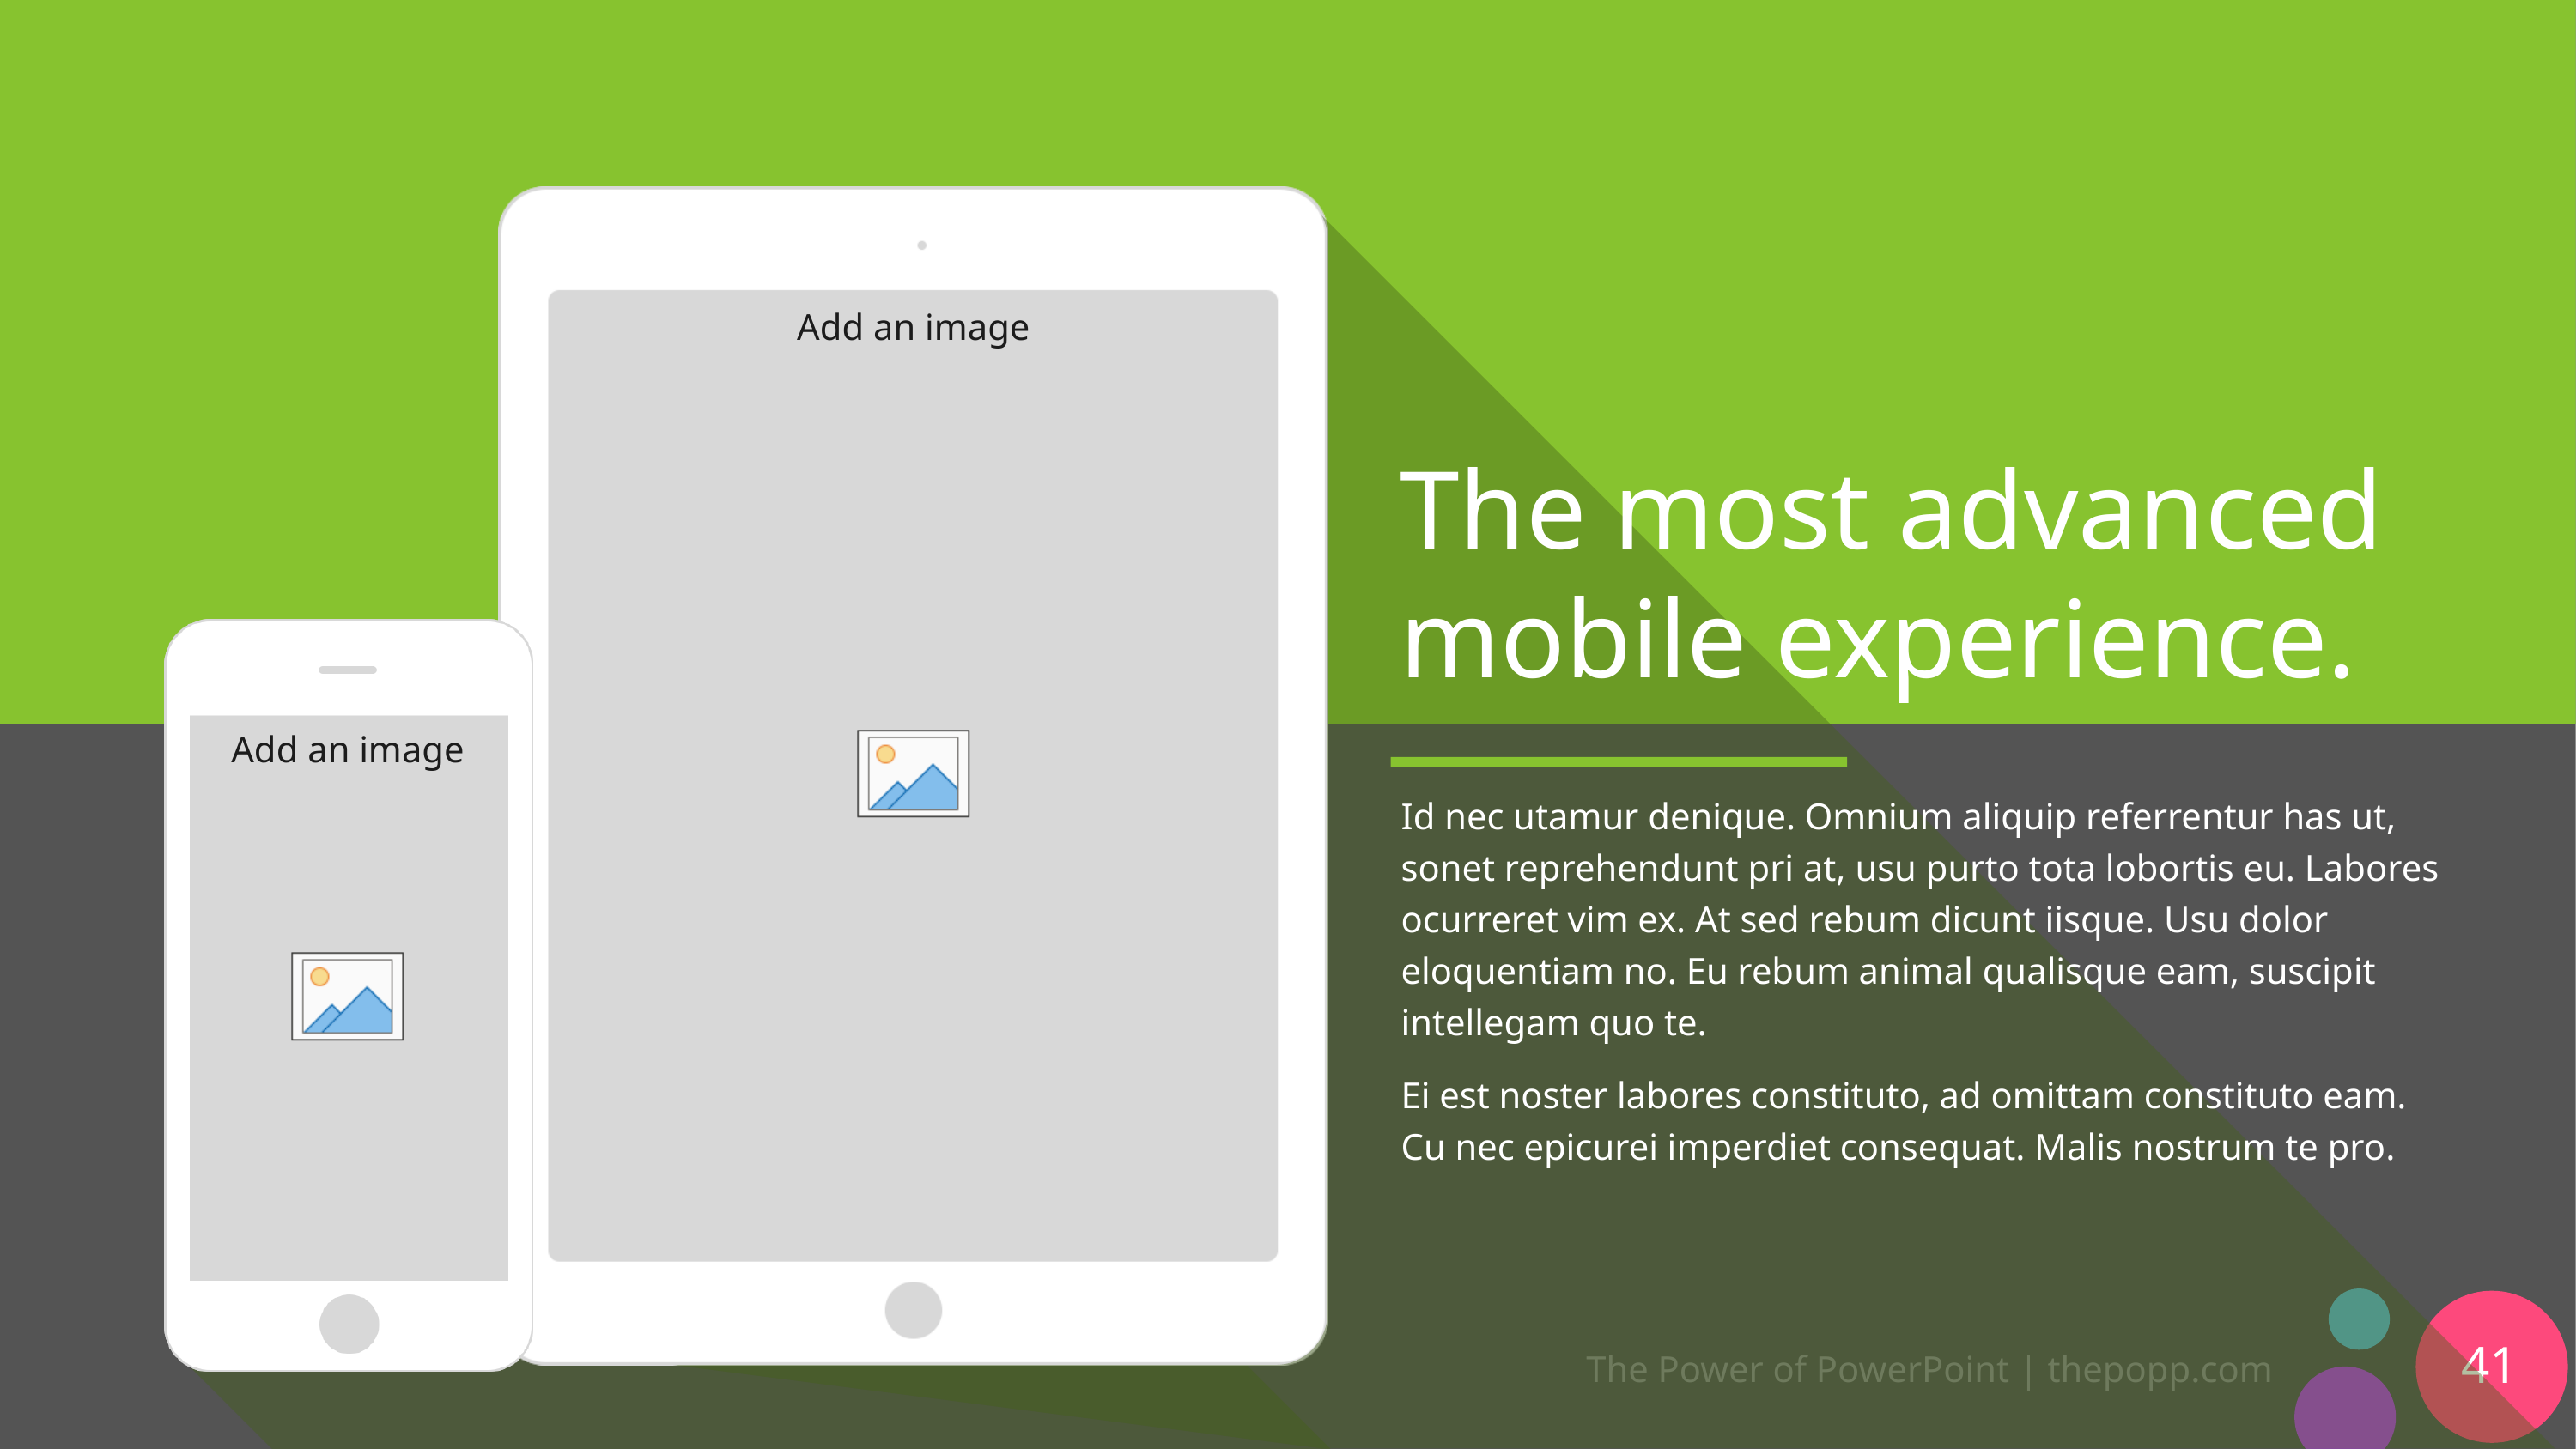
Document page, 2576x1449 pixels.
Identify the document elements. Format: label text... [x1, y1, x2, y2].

list Id nec utamur denique. Omnium aliquip referrentur has ut, sonet reprehendunt pri at, usu purto tota lobortis eu. Labores ocurreret vim ex. At sed rebum dicunt iisque. Usu dolor eloquentiam no. Eu rebum animal qualisque eam, suscipit intellegam quo te. Ei est noster labores constituto, ad omittam constituto eam. Cu nec epicurei imperdiet consequat. Malis nostrum te pro. [1377, 773, 2476, 1199]
slide_number 41 [2414, 1328, 2567, 1406]
title The most advanced mobile experience. [1376, 274, 2473, 711]
picture [164, 186, 1328, 1372]
footer The Power of PowerPoint | thepopp.com [1479, 1332, 2296, 1410]
